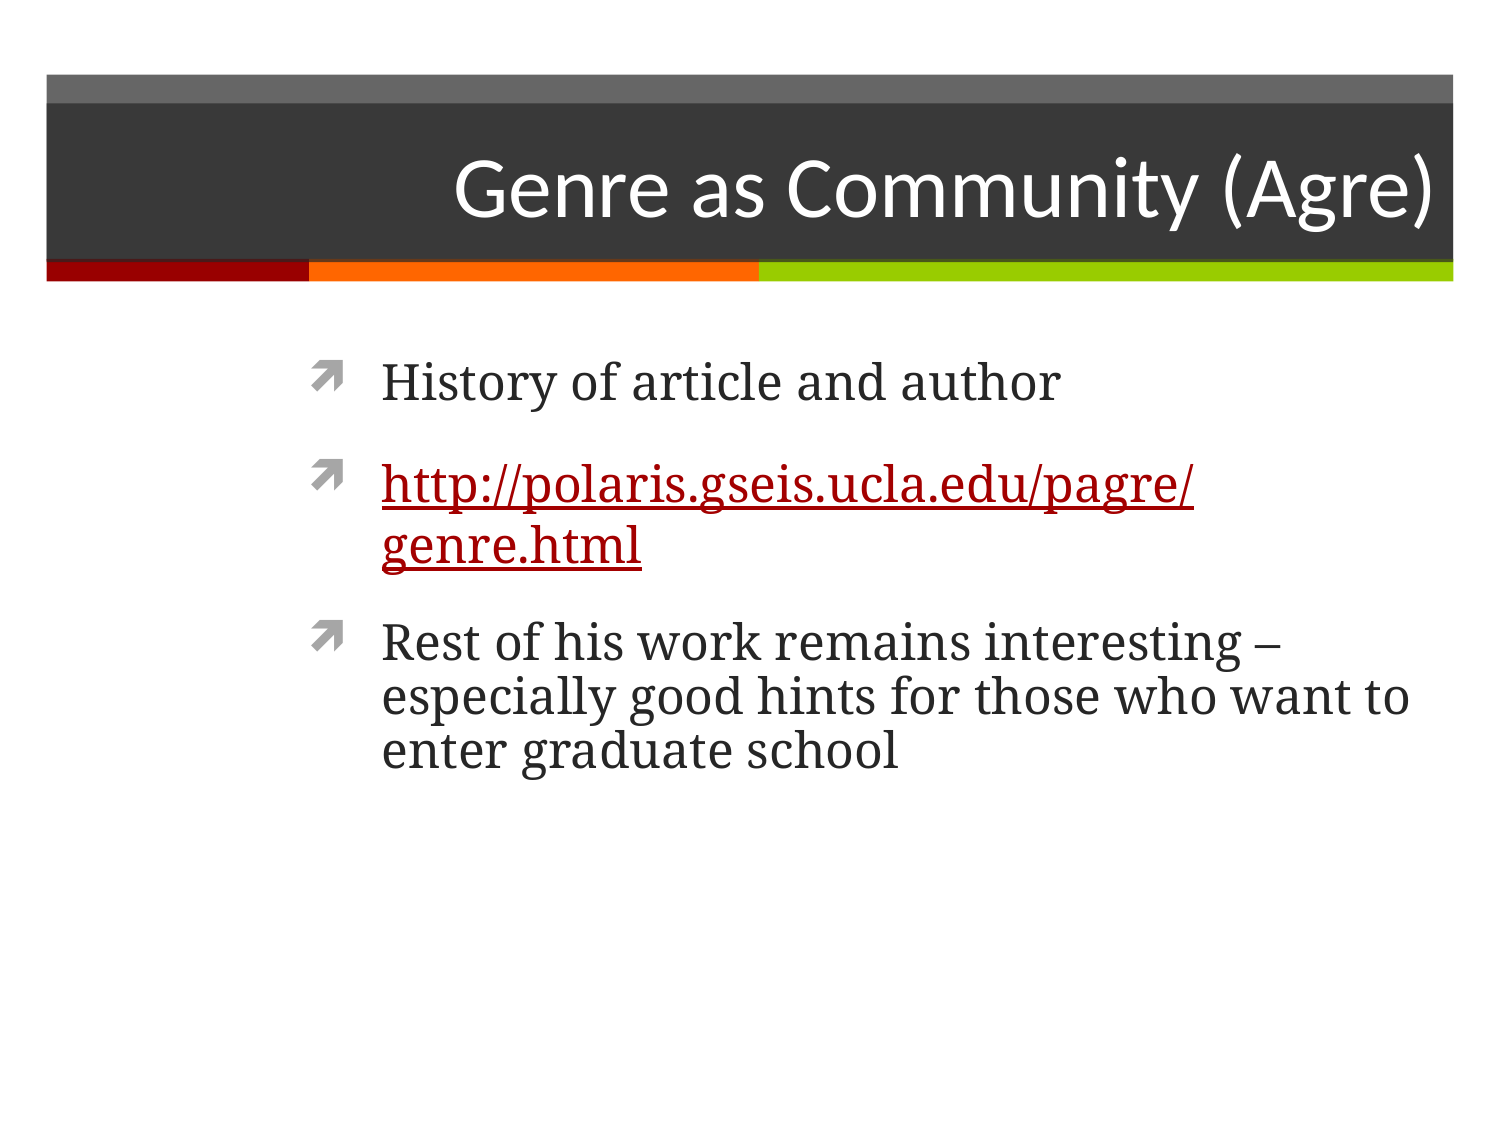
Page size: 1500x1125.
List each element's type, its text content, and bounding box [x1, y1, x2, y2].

list History of article and author http://polaris.gseis.ucla.edu/pagre/genre.html Rest of his work remains interesting – especially good hints for those who want to enter graduate school [292, 350, 1454, 1005]
title Genre as Community (Agre) [46, 103, 1454, 263]
